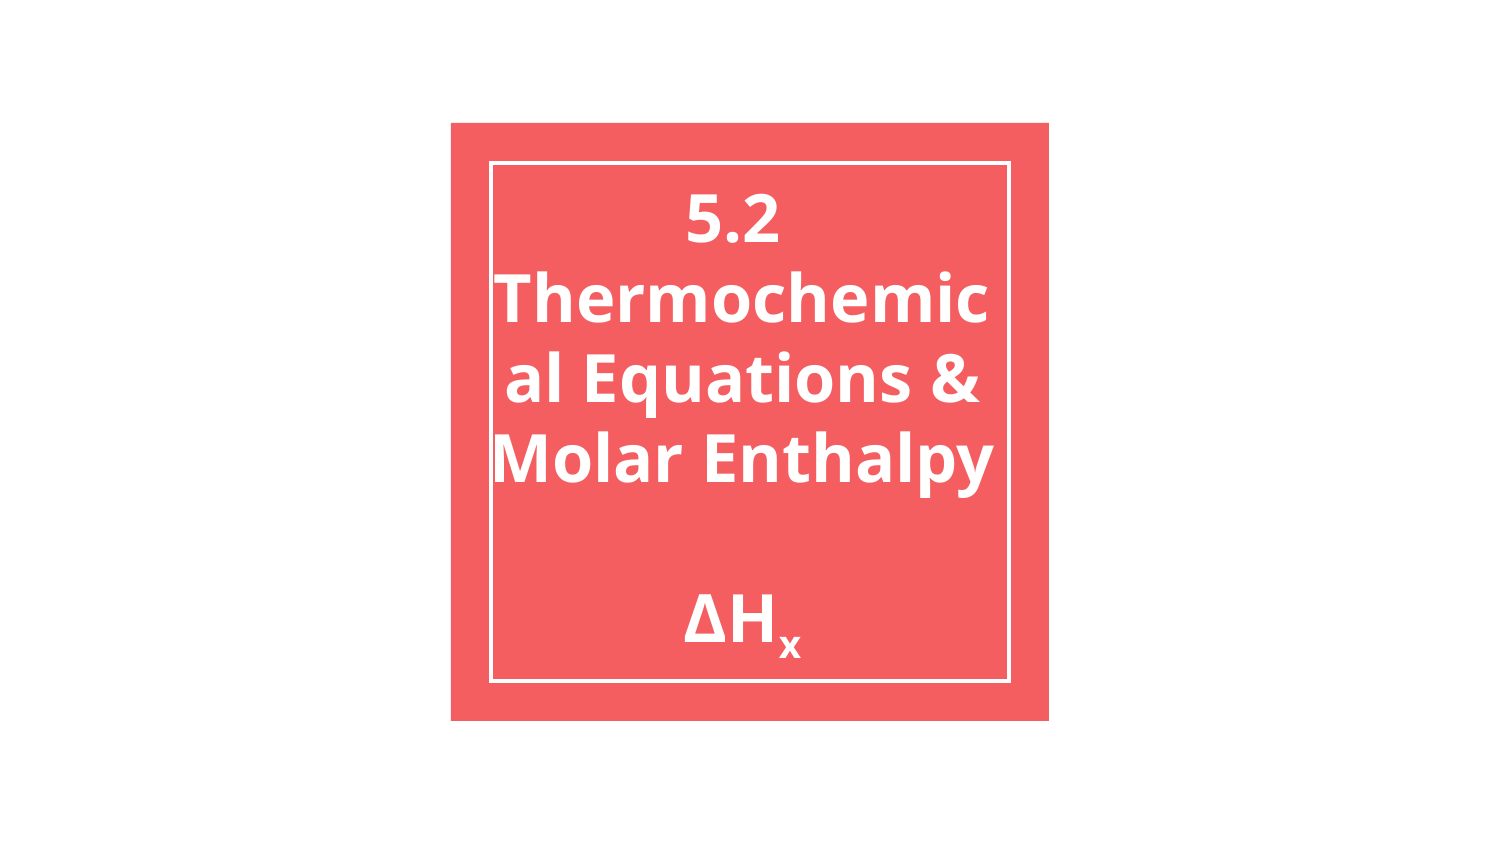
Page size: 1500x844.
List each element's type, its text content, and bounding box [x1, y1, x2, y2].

title 5.2 Thermochemical Equations & Molar Enthalpy ΔHx [464, 259, 1021, 582]
